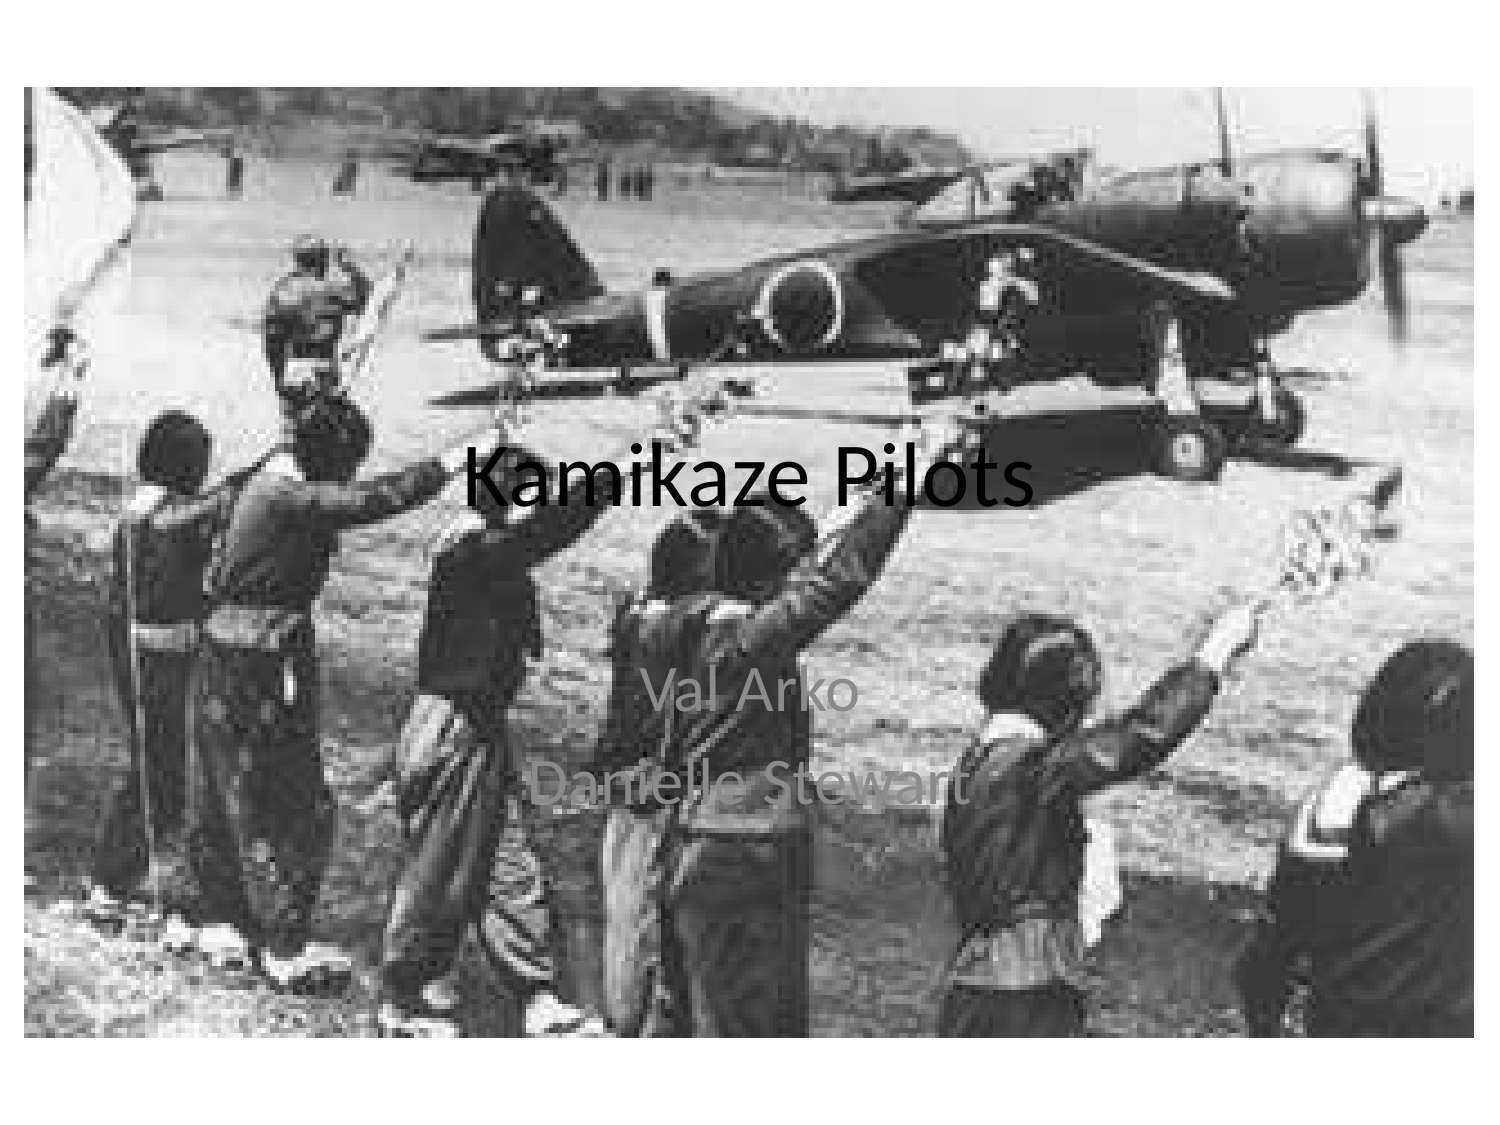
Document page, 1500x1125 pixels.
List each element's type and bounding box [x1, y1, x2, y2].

picture [24, 87, 1475, 1038]
